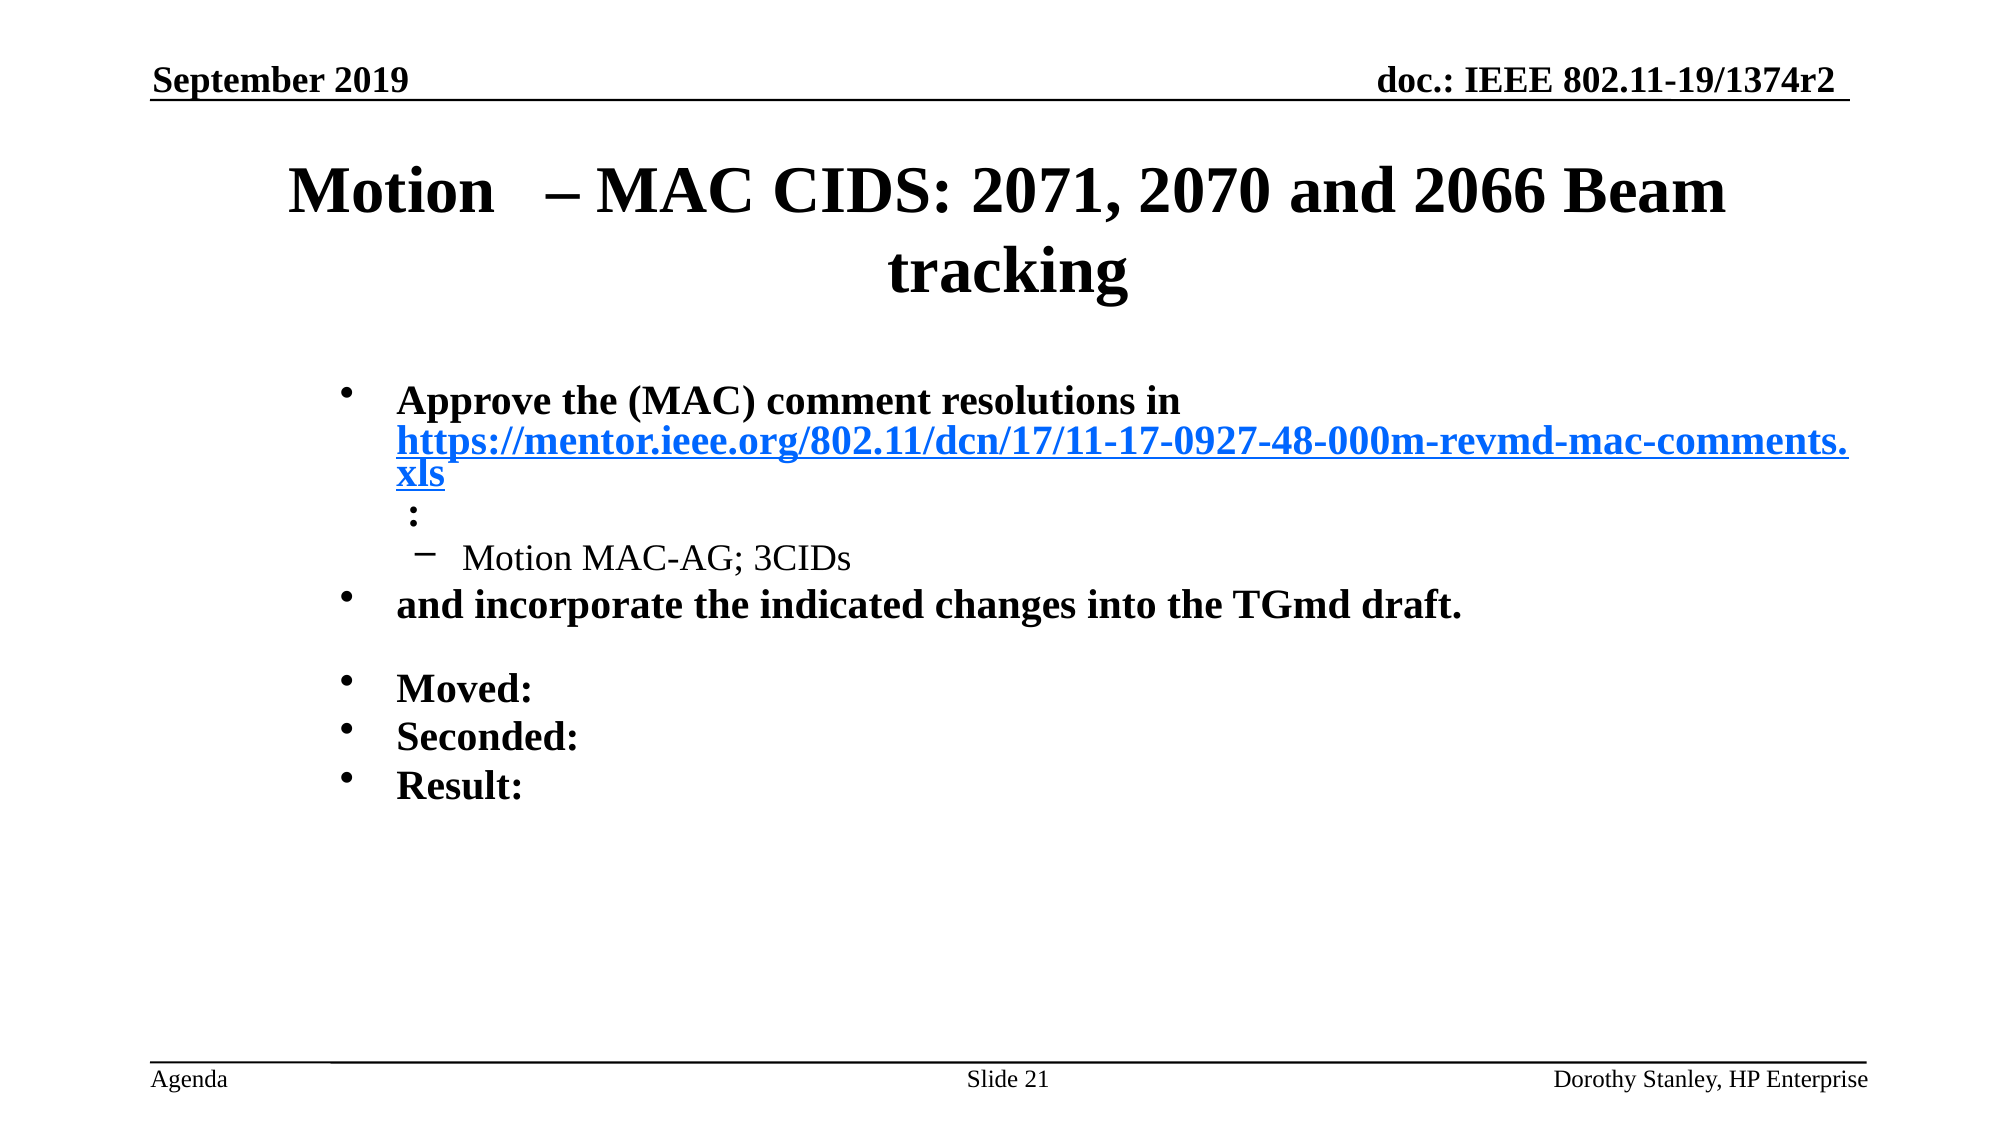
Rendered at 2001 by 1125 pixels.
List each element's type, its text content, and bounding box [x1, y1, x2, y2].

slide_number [152, 54, 567, 100]
list Approve the (MAC) comment resolutions in https://mentor.ieee.org/802.11/dcn/17/11-17-0927-48-000m-revmd-mac-comments.xls : Motion MAC-AG; 3CIDs and incorporate the indicated changes into the TGmd draft. Moved: Seconded: Result: [324, 375, 1880, 848]
footer Dorothy Stanley, HP Enterprise [1549, 1062, 1869, 1093]
title Motion – MAC CIDS: 2071, 2070 and 2066 Beam tracking [183, 138, 1834, 314]
slide_number Slide 21 [966, 1062, 1051, 1093]
